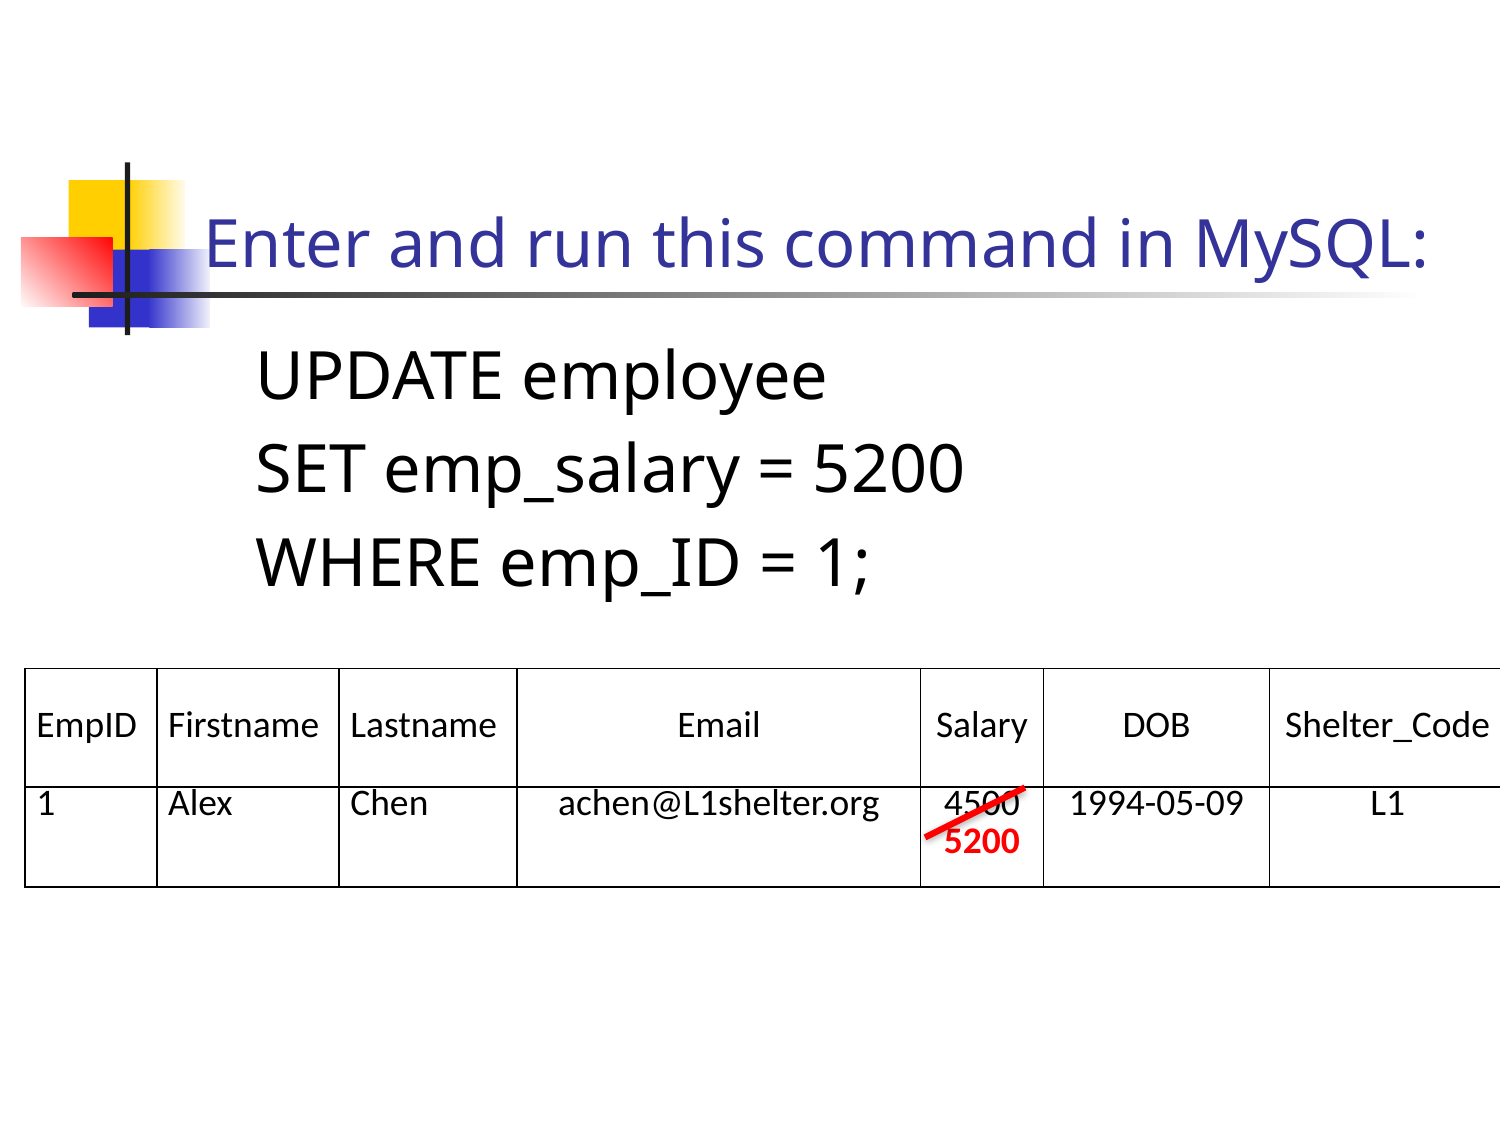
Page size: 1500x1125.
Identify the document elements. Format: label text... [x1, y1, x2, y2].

table_header Lastname [340, 669, 516, 786]
table_cell L1 [1270, 788, 1500, 886]
table_cell Alex [158, 788, 338, 886]
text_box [924, 787, 1026, 838]
table_cell achen@L1shelter.org [518, 788, 920, 886]
table_header Shelter_Code [1270, 669, 1500, 786]
table_header Salary [921, 669, 1043, 786]
table_cell Chen [340, 788, 516, 886]
table_header Email [518, 669, 920, 786]
table_cell 4500 5200 [921, 788, 1043, 886]
table_header EmpID [26, 669, 156, 786]
table_cell 1994-05-09 [1044, 788, 1269, 886]
list UPDATE employee SET emp_salary = 5200 WHERE emp_ID = 1; [240, 325, 1291, 632]
title Enter and run this command in MySQL: [188, 101, 1500, 289]
table_header Firstname [158, 669, 338, 786]
table_header DOB [1044, 669, 1269, 786]
table_cell 1 [26, 788, 156, 886]
